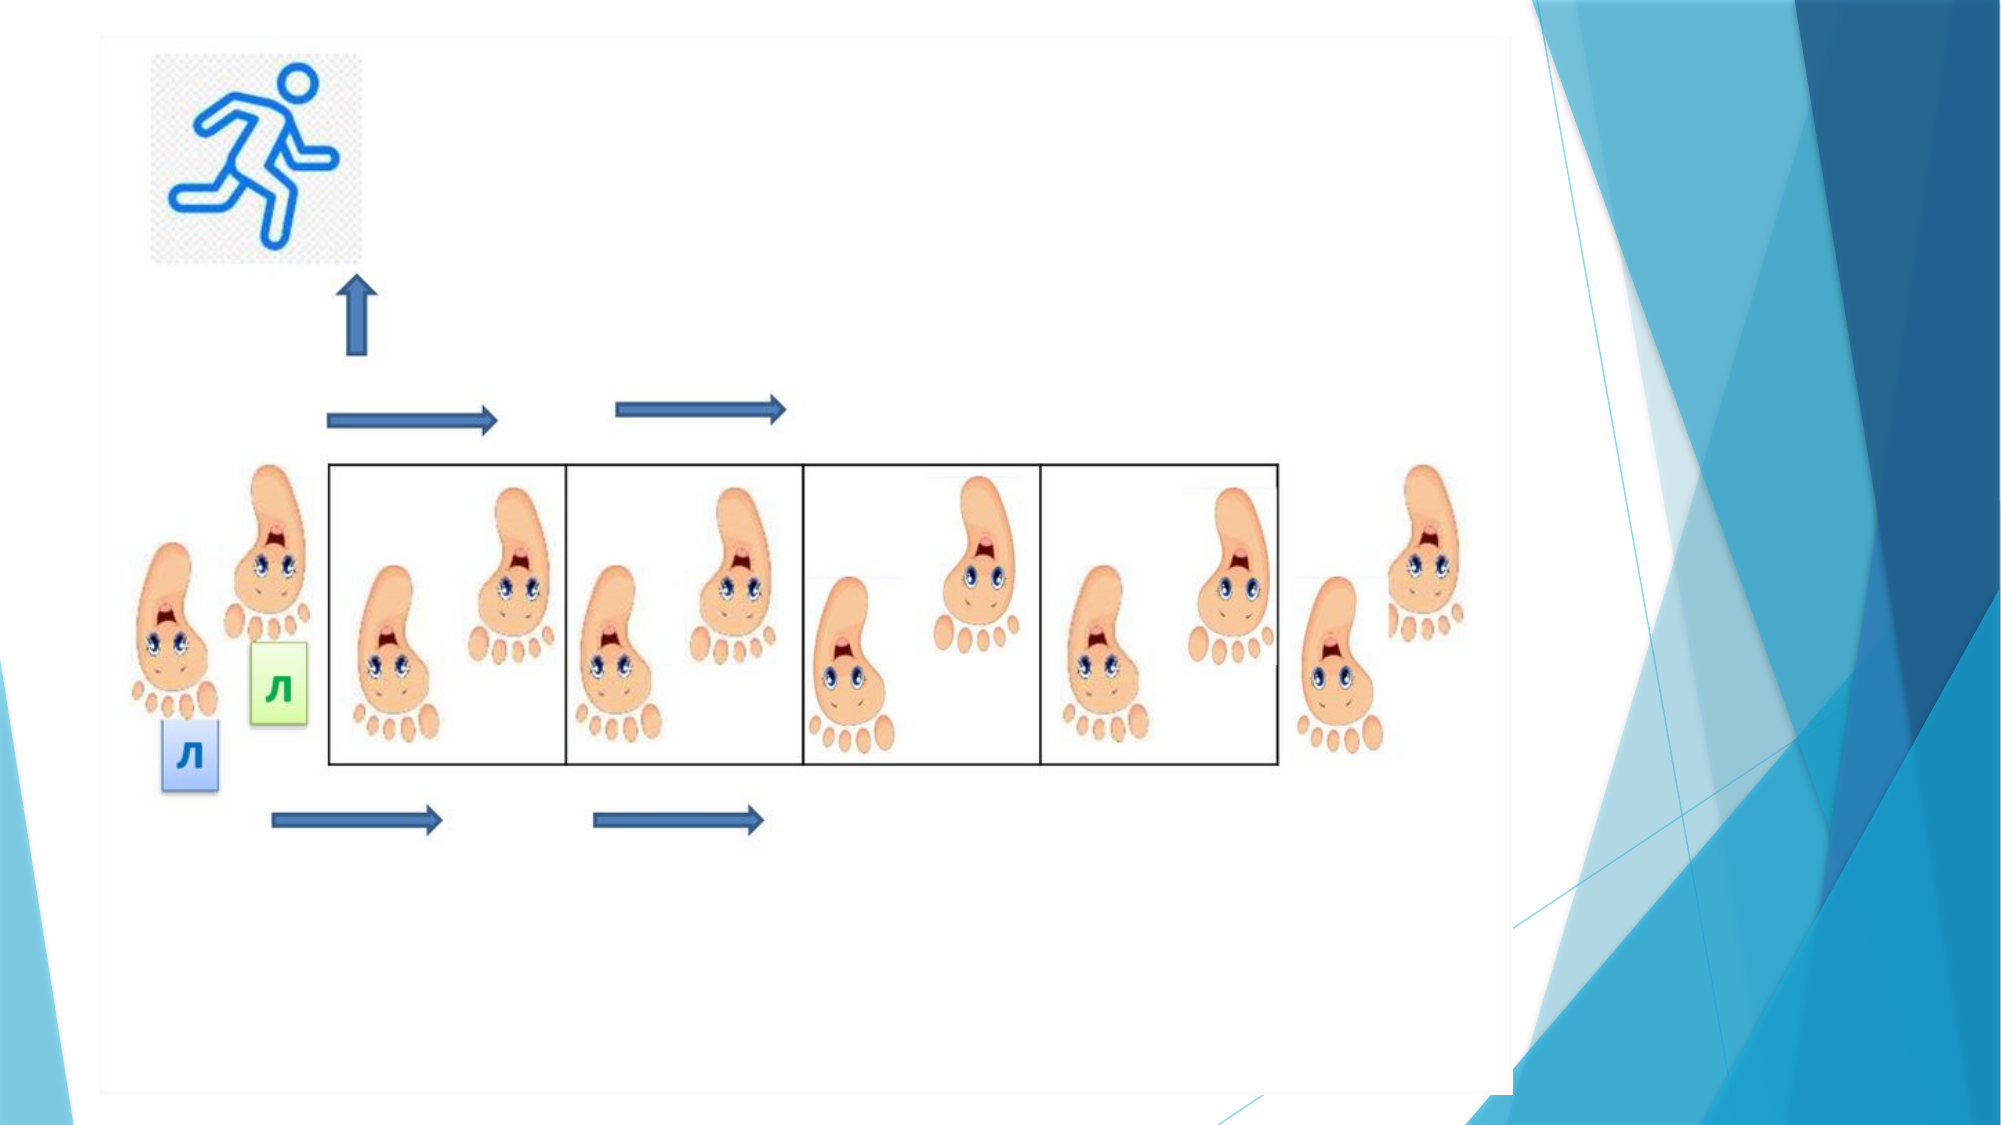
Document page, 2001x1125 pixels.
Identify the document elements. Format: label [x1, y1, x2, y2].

picture [98, 35, 1514, 1096]
